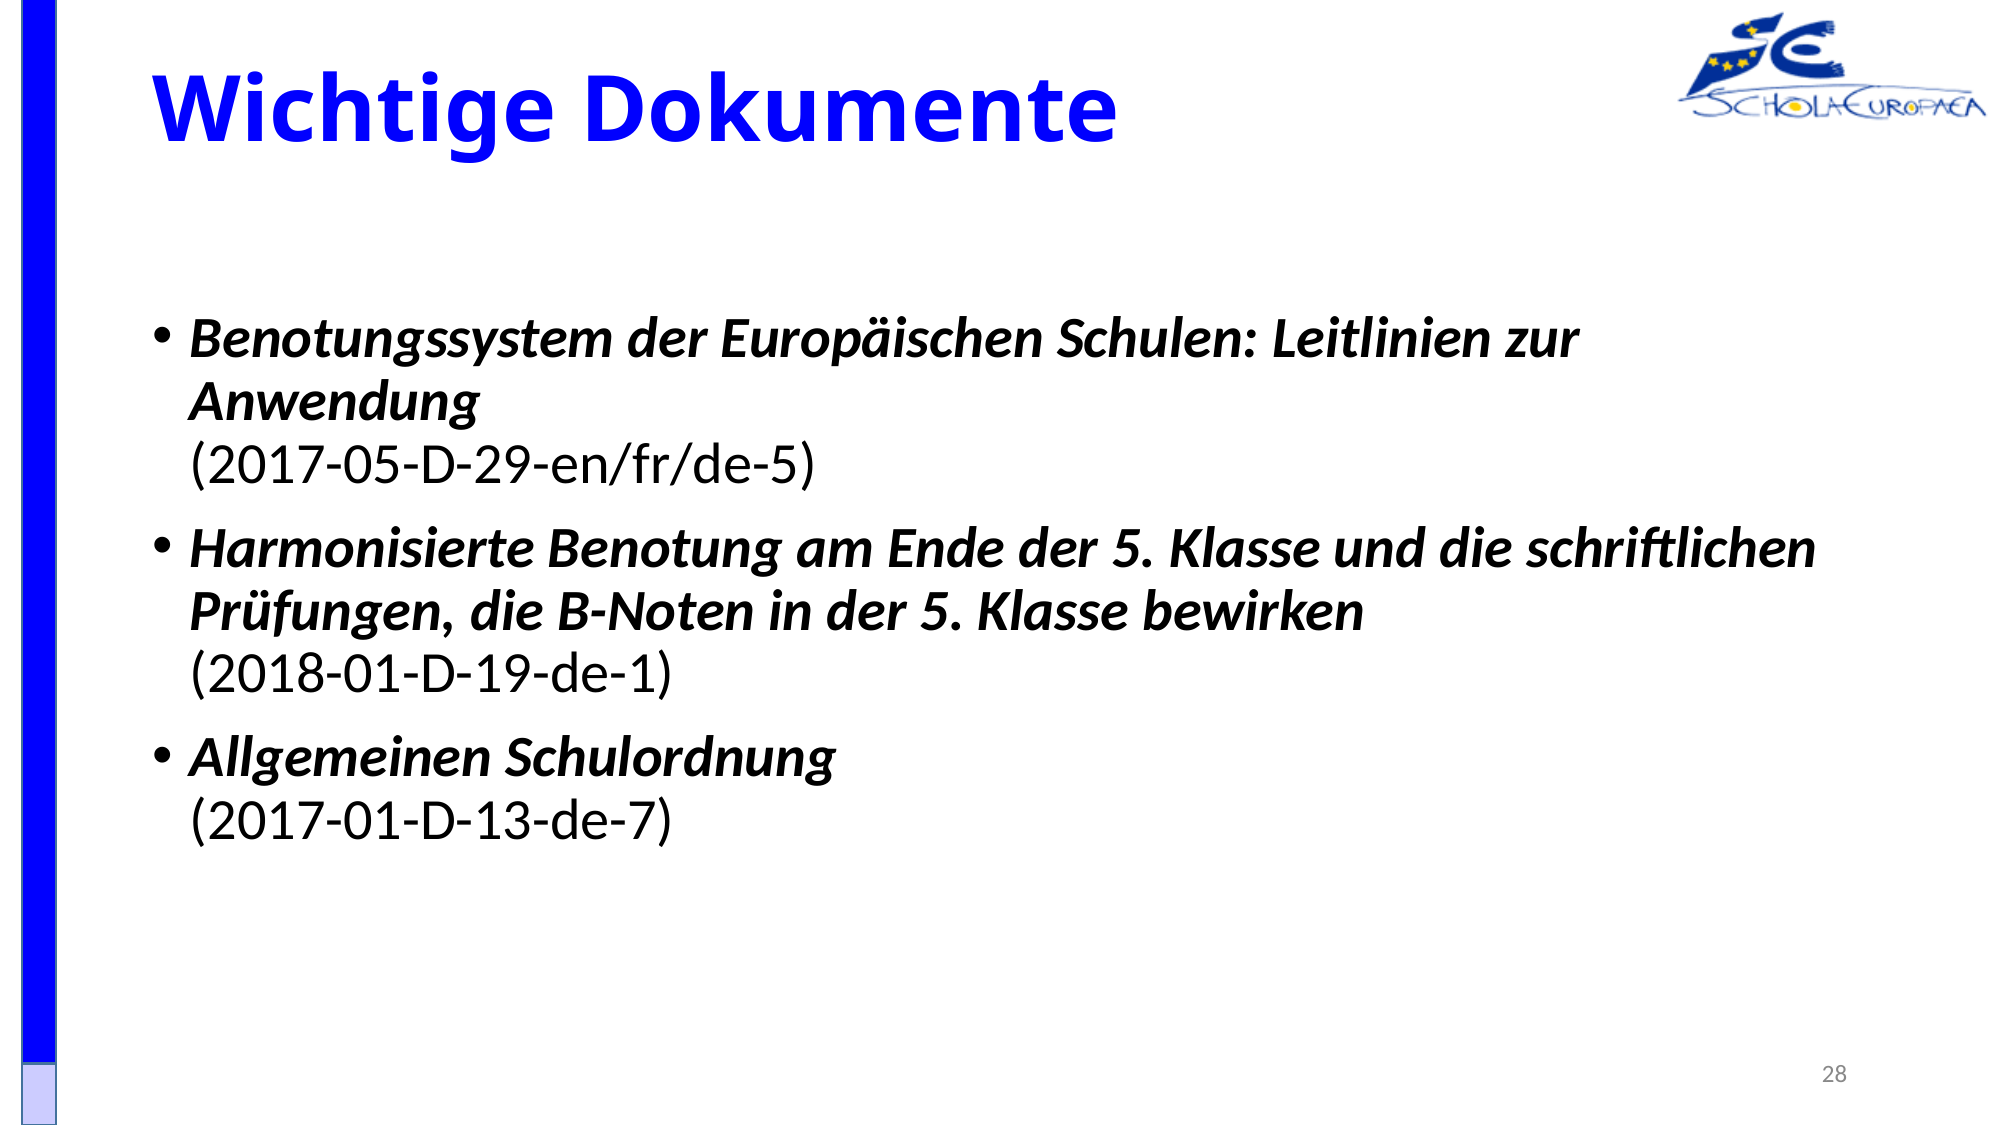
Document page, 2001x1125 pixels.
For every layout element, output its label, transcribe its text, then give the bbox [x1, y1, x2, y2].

list Benotungssystem der Europäischen Schulen: Leitlinien zur Anwendung (2017-05-D-29-en/fr/de-5) Harmonisierte Benotung am Ende der 5. Klasse und die schriftlichen Prüfungen, die B-Noten in der 5. Klasse bewirken (2018-01-D-19-de-1) Allgemeinen Schulordnung (2017-01-D-13-de-7) [137, 299, 1863, 1014]
title Wichtige Dokumente [137, 44, 1863, 180]
text_box [21, 0, 57, 1062]
picture [1675, 10, 1989, 122]
text_box [21, 1062, 57, 1125]
slide_number 28 [1412, 1042, 1863, 1103]
